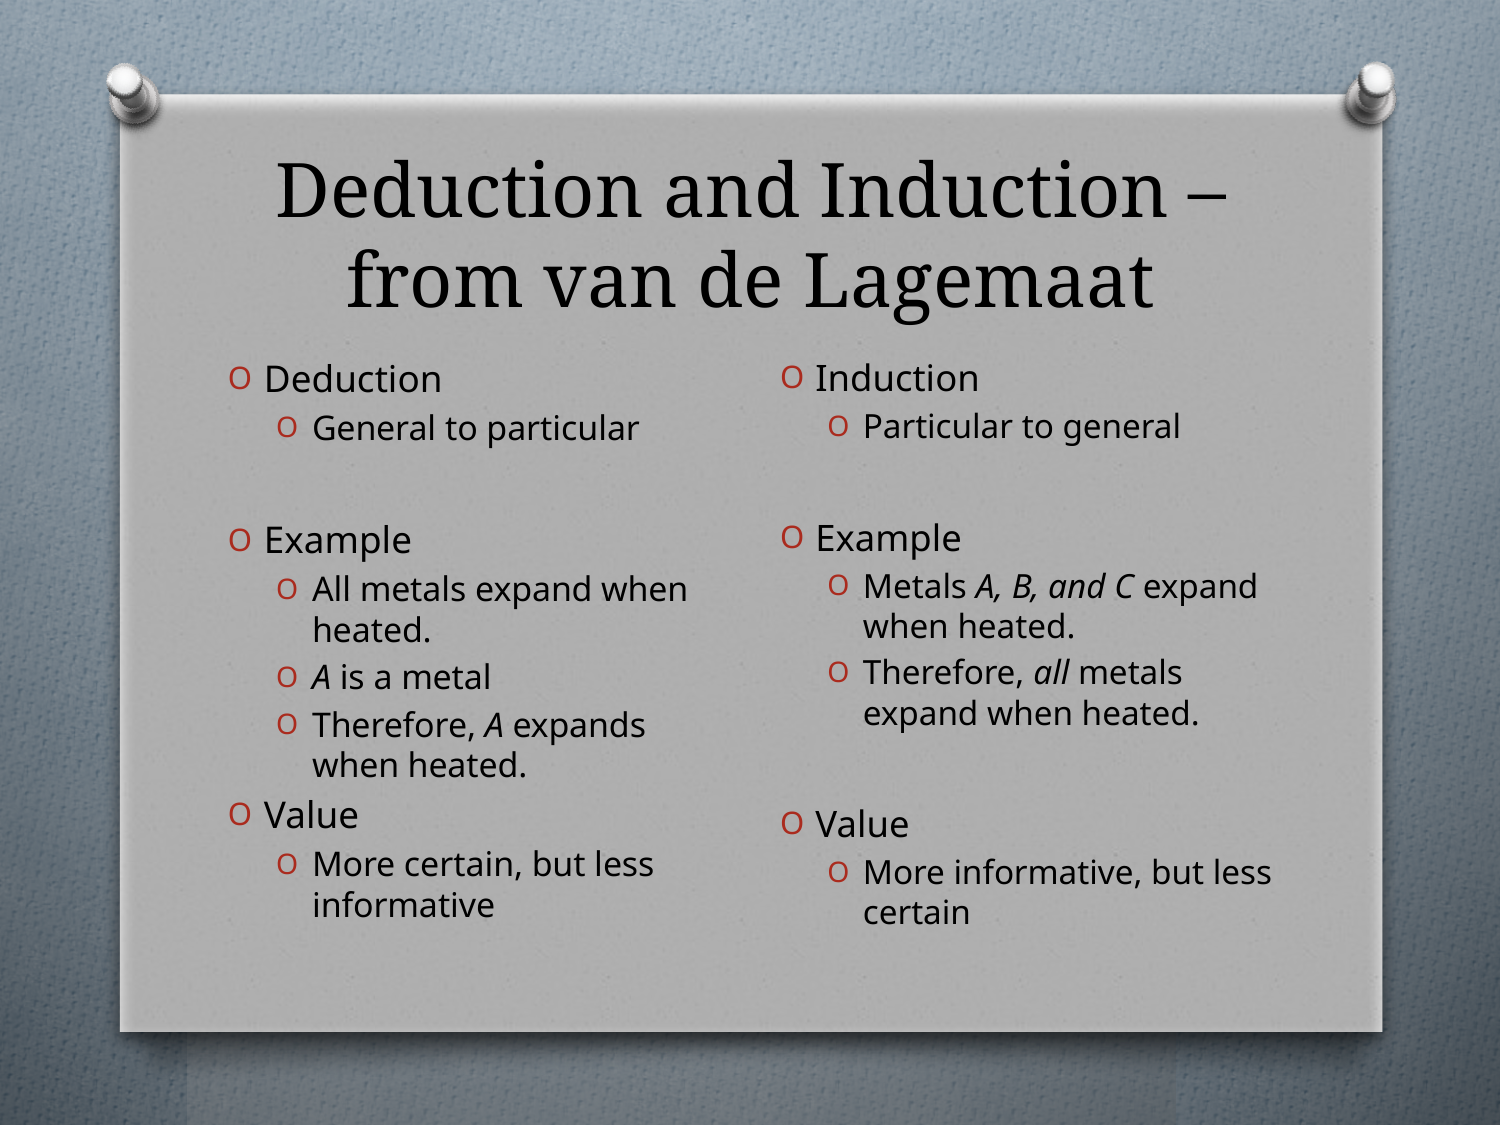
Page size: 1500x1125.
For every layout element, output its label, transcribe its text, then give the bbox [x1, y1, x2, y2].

list Deduction General to particular Example All metals expand when heated. A is a metal Therefore, A expands when heated. Value More certain, but less informative [213, 348, 738, 939]
list Induction Particular to general Example Metals A, B, and C expand when heated. Therefore, all metals expand when heated. Value More informative, but less certain [765, 347, 1290, 939]
title Deduction and Induction – from van de Lagemaat [179, 134, 1323, 332]
picture [1317, 35, 1439, 156]
picture [75, 29, 198, 153]
